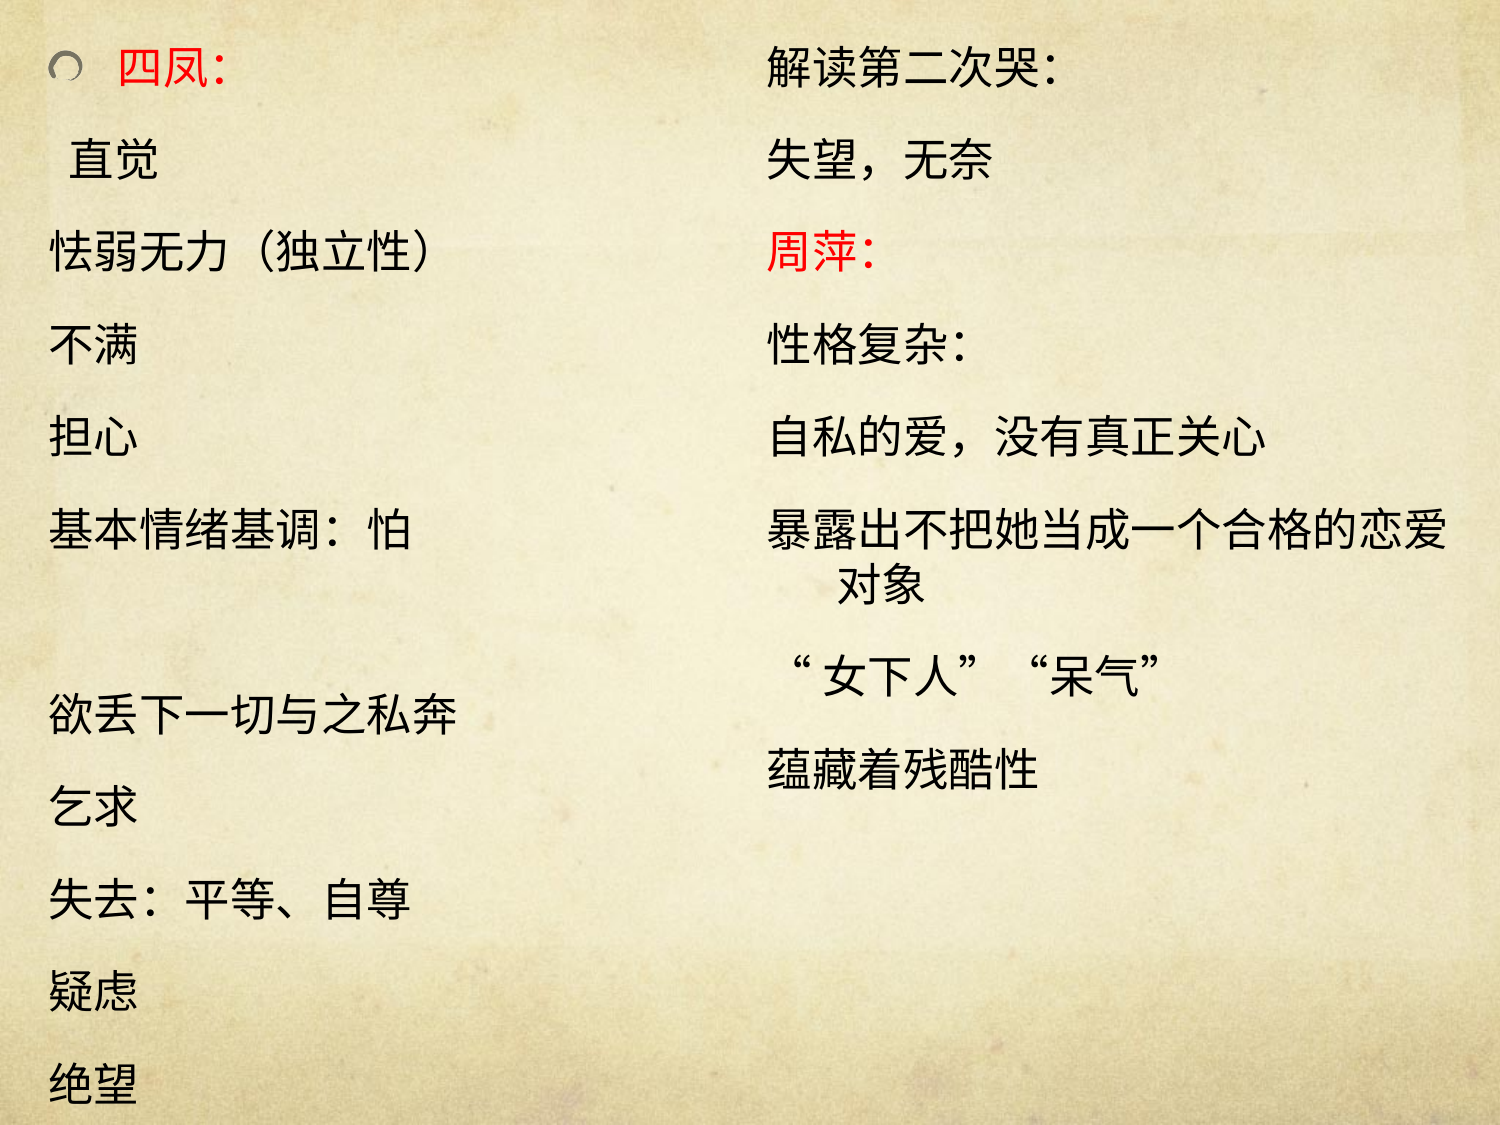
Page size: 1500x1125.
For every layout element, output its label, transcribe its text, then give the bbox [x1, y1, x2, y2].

picture [48, 50, 84, 82]
list 四凤： 直觉 怯弱无力（独立性） 不满 担心 基本情绪基调：怕 欲丢下一切与之私奔 乞求 失去：平等、自尊 疑虑 绝望 解读第二次哭： 失望，无奈 周萍： 性格复杂： 自私的爱，没有真正关心 暴露出不把她当成一个合格的恋爱对象 “女下人”“呆气” 蕴藏着残酷性 [33, 31, 1500, 1125]
picture [0, 0, 1500, 1125]
